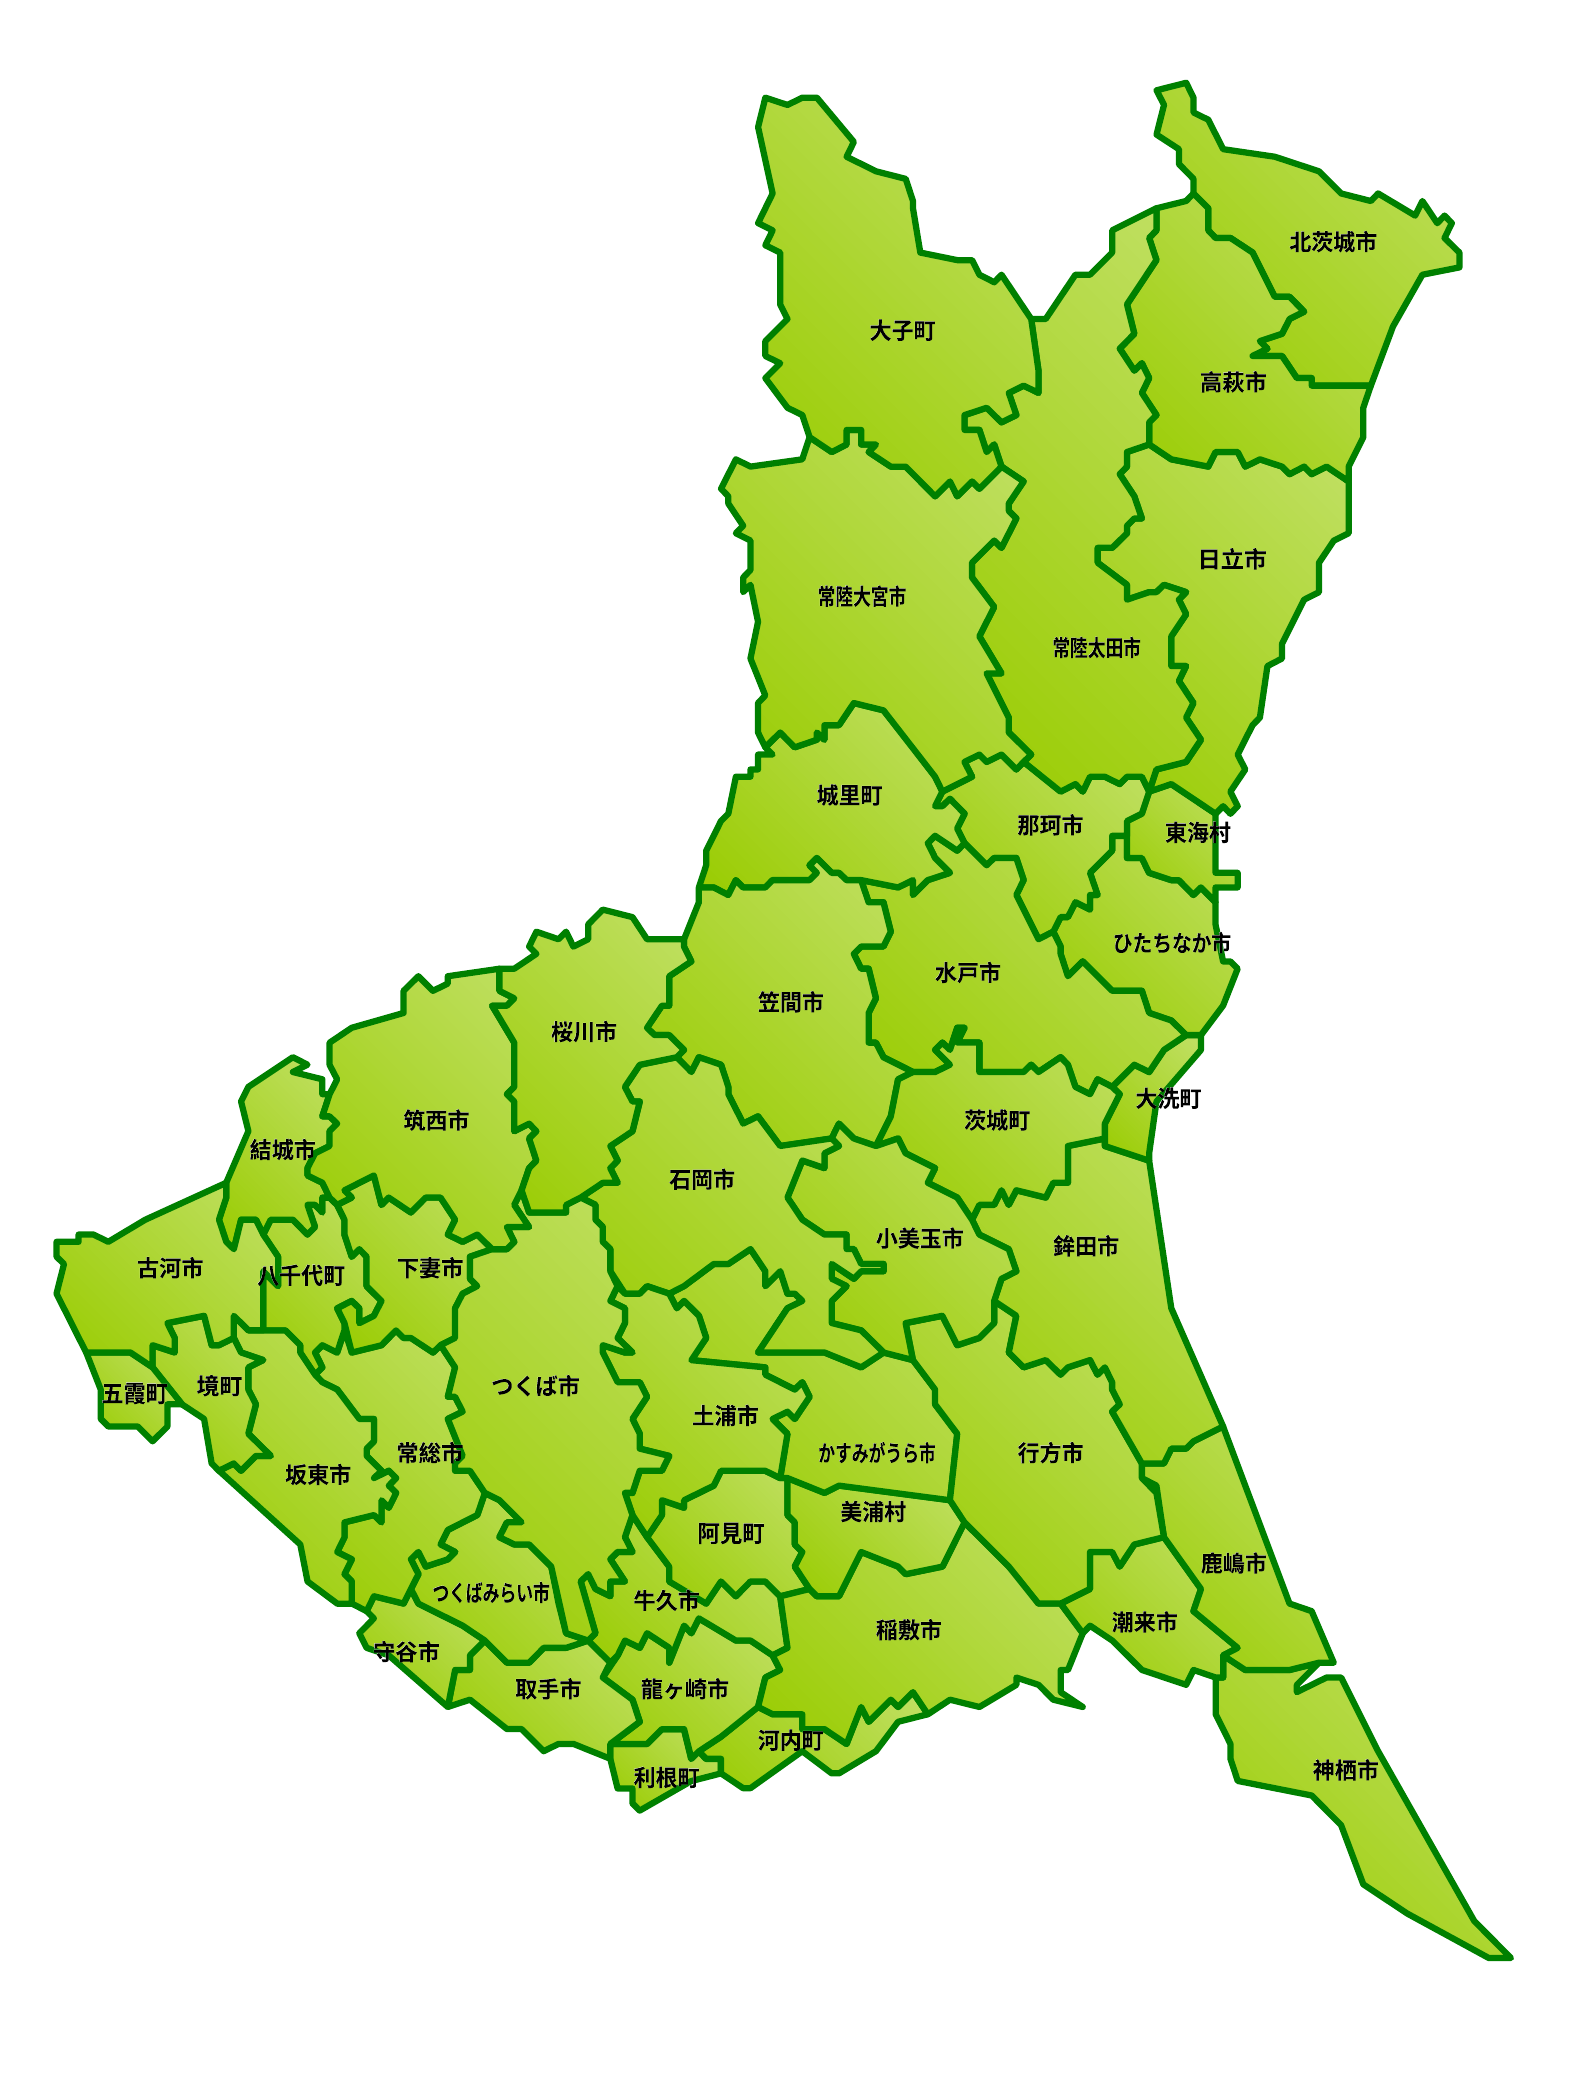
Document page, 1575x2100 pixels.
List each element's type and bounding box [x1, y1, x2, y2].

text_box [934, 961, 1001, 984]
text_box [1053, 636, 1141, 659]
text_box [550, 1020, 617, 1043]
text_box [432, 1581, 550, 1604]
text_box [1017, 813, 1083, 836]
text_box [403, 1108, 469, 1132]
text_box [818, 584, 906, 608]
text_box [102, 1382, 168, 1405]
text_box [757, 990, 824, 1013]
text_box [373, 1640, 440, 1663]
text_box [285, 1463, 351, 1486]
text_box [515, 1677, 581, 1700]
text_box [840, 1500, 906, 1523]
text_box [56, 82, 1512, 1959]
text_box [875, 1226, 964, 1250]
text_box [1289, 230, 1377, 253]
text_box [1200, 1551, 1267, 1575]
text_box [196, 1374, 243, 1397]
text_box [137, 1256, 204, 1279]
text_box [1312, 1758, 1379, 1781]
text_box [1053, 1234, 1119, 1257]
text_box [698, 1522, 765, 1545]
text_box [397, 1256, 463, 1279]
text_box [1200, 370, 1267, 393]
text_box [641, 1677, 729, 1700]
text_box [668, 1167, 735, 1191]
text_box [1135, 1086, 1202, 1110]
text_box [869, 318, 936, 342]
text_box [1114, 931, 1231, 954]
text_box [692, 1404, 759, 1427]
text_box [397, 1441, 463, 1464]
text_box [633, 1589, 700, 1612]
text_box [1200, 547, 1267, 570]
text_box [257, 1263, 345, 1287]
text_box [964, 1108, 1030, 1132]
text_box [1165, 821, 1231, 844]
text_box [633, 1766, 700, 1789]
text_box [875, 1618, 942, 1641]
text_box [1017, 1441, 1083, 1464]
text_box [491, 1374, 580, 1397]
text_box [249, 1138, 316, 1161]
text_box [757, 1728, 824, 1752]
text_box [818, 1441, 936, 1464]
text_box [816, 783, 883, 807]
